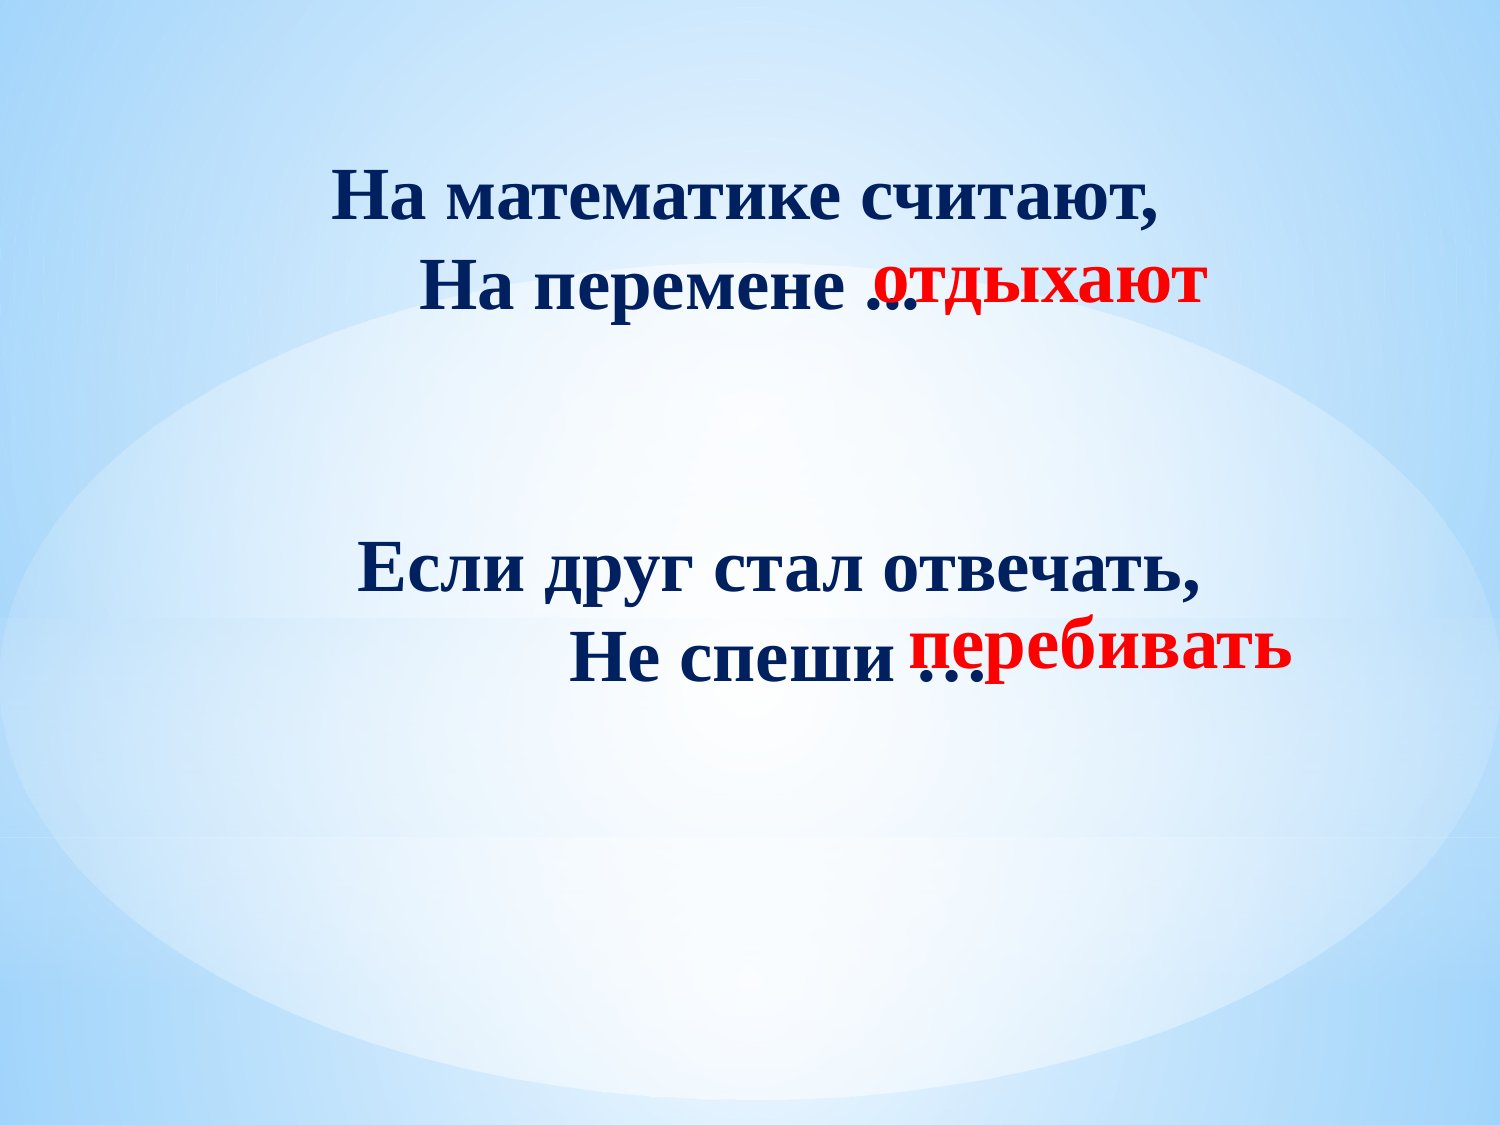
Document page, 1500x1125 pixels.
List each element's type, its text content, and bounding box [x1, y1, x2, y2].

text_box На математике считают, На перемене ... [0, 137, 1441, 332]
text_box перебивать [893, 586, 1309, 691]
text_box Если друг стал отвечать, Не спеши … [182, 509, 1376, 705]
text_box отдыхают [858, 219, 1224, 325]
